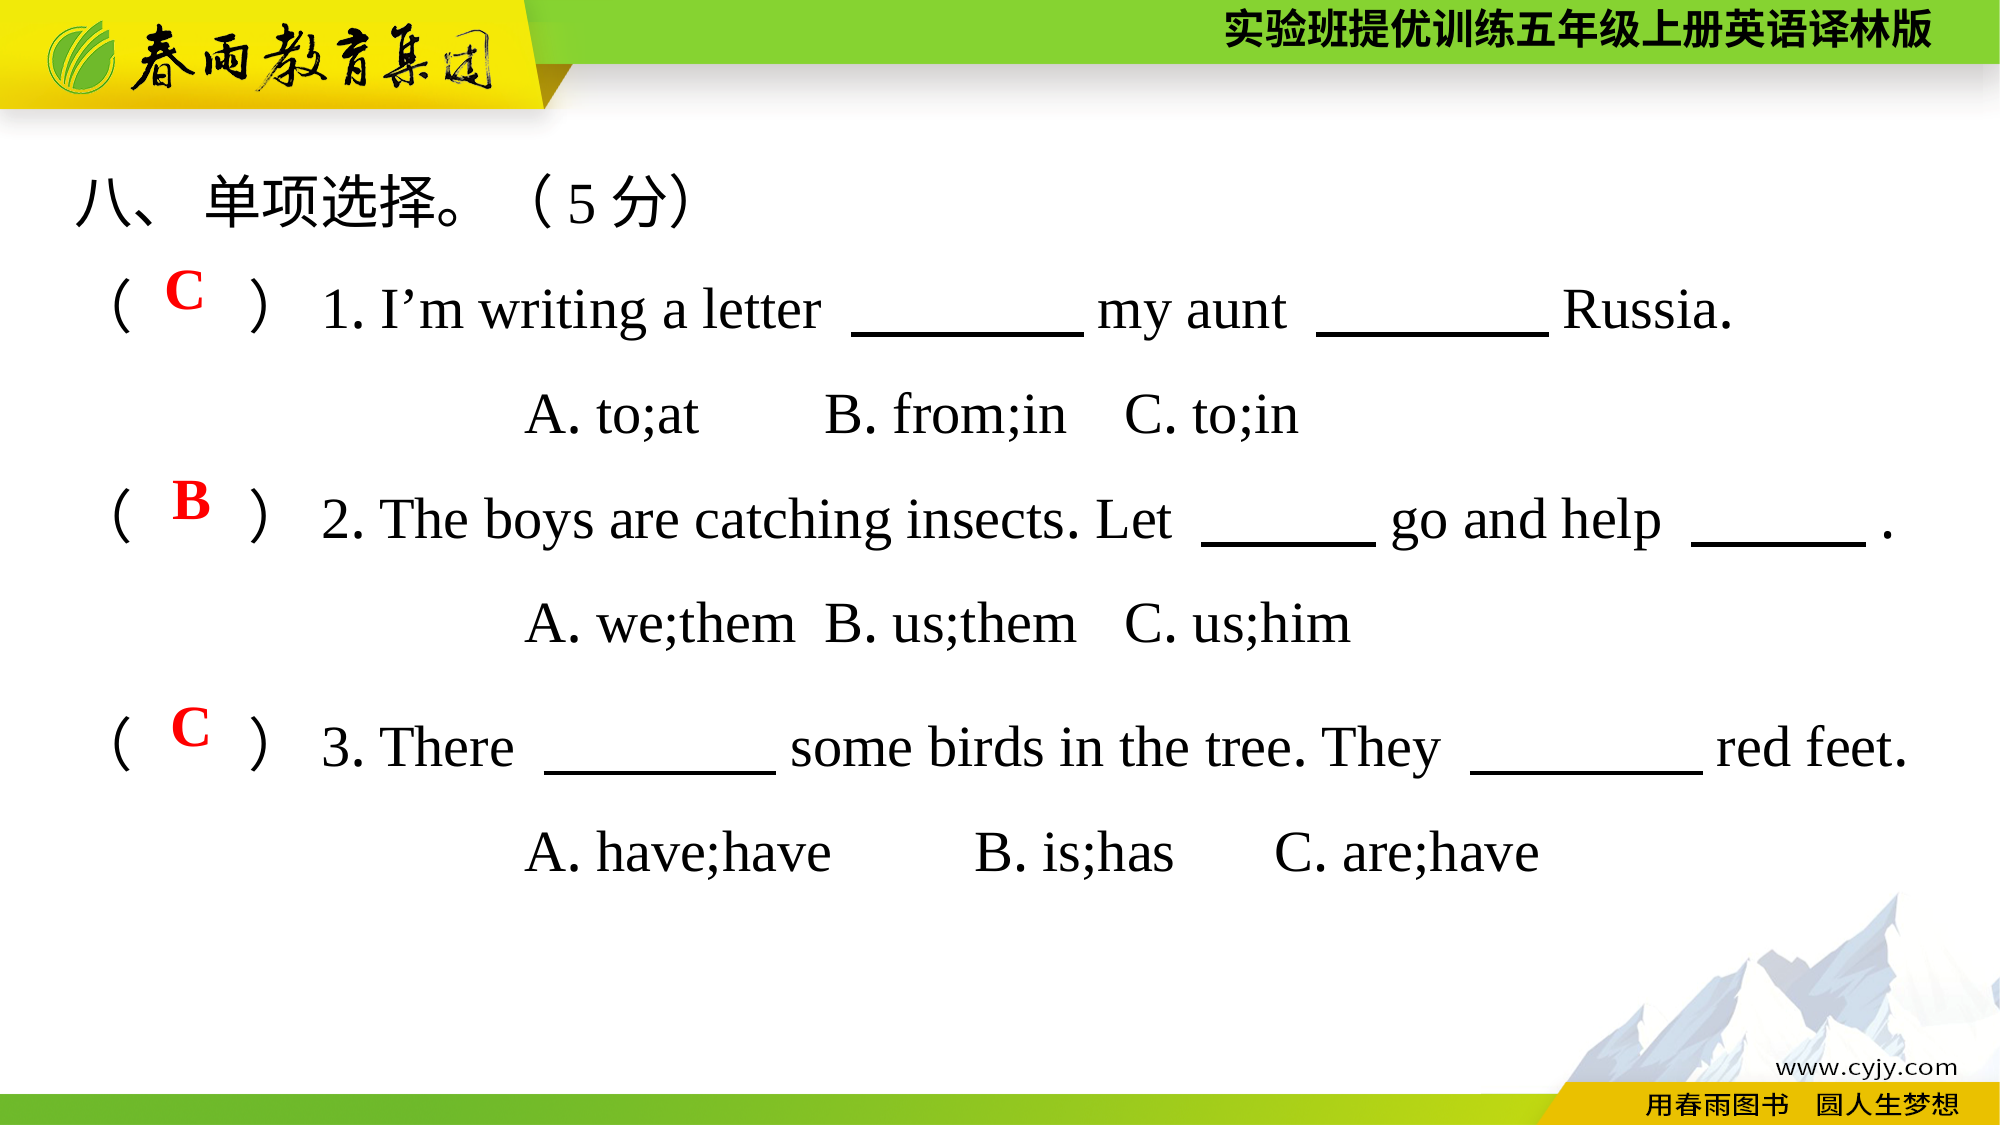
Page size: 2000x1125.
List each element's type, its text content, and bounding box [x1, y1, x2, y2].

list 八、 单项选择。（5分） （ ）1. I’m writing a letter my aunt Russia. A. to;at B. from;in C. to;in （ ）2. The boys are catching insects. Let go and help . A. we;them B. us;them C. us;him [59, 122, 1944, 665]
text_box （ ）3. There some birds in the tree. They red feet. A. have;have B. is;has C. are;have [59, 665, 1944, 891]
text_box B [157, 453, 226, 539]
text_box C [155, 681, 228, 766]
text_box C [149, 243, 222, 329]
picture [0, 0, 2000, 1125]
